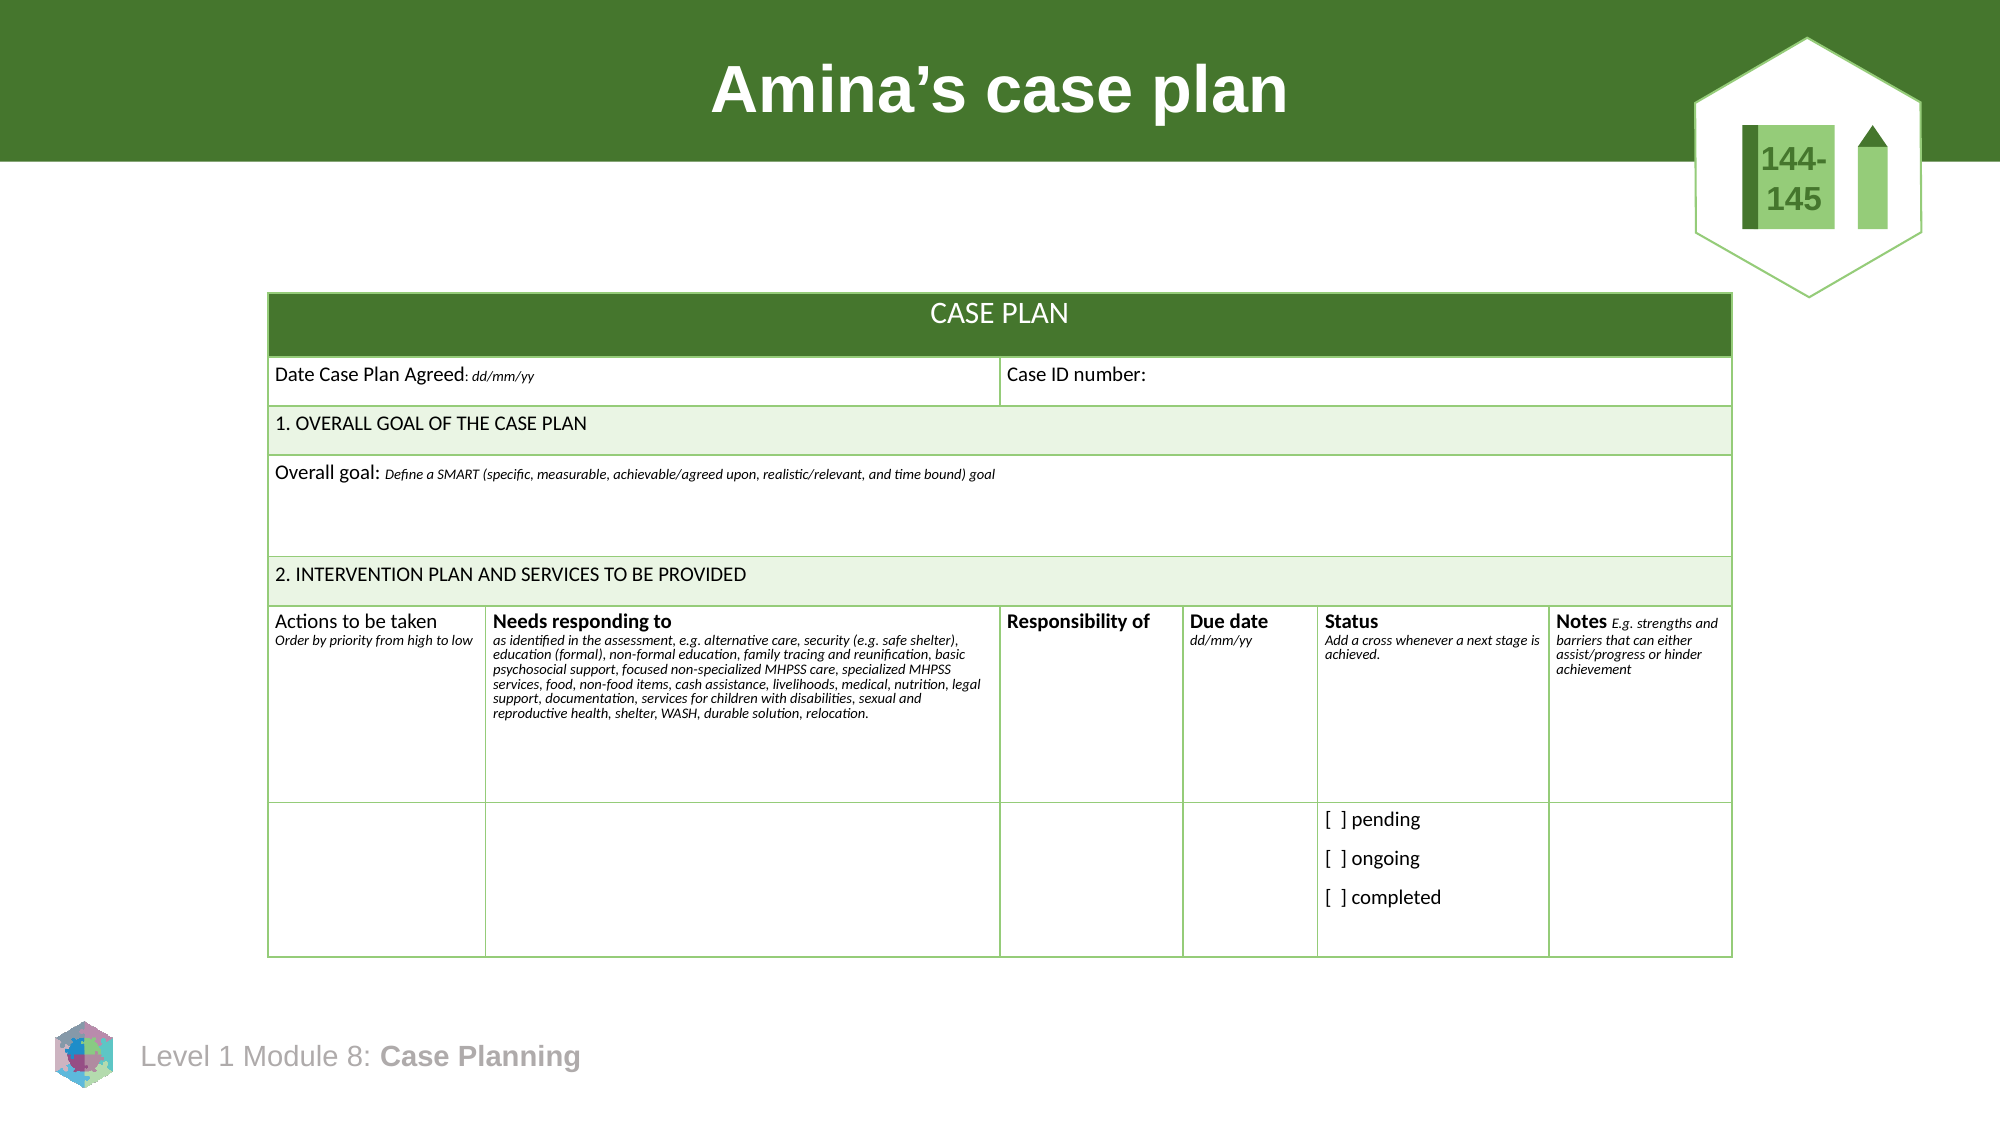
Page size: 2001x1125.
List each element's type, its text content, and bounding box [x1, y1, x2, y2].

table_cell [1184, 803, 1317, 956]
table_cell [ ] pending [ ] ongoing [ ] completed [1318, 803, 1548, 956]
table_cell Needs responding to as identified in the assessment, e.g. alternative care, security (e.g. safe shelter), education (formal), non-formal education, family tracing and reunification, basic psychosocial support, focused non-specialized MHPSS care, specialized MHPSS services, food, non-food items, cash assistance, livelihoods, medical, nutrition, legal support, documentation, services for children with disabilities, sexual and reproductive health, shelter, WASH, durable solution, relocation. [486, 607, 999, 802]
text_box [1677, 55, 1939, 280]
table_cell Due date dd/mm/yy [1184, 607, 1317, 802]
table_header CASE PLAN [269, 294, 1731, 356]
table_cell [1001, 803, 1182, 956]
title Amina’s case plan [137, 19, 1863, 163]
table_cell Case ID number: [1001, 358, 1731, 405]
table_cell Date Case Plan Agreed: dd/mm/yy [269, 358, 999, 405]
table_cell Actions to be taken Order by priority from high to low [269, 607, 485, 802]
table_cell [486, 803, 999, 956]
table_cell [1550, 803, 1731, 956]
table_cell 1. OVERALL GOAL OF THE CASE PLAN [269, 407, 1731, 454]
table_cell Overall goal: Define a SMART (specific, measurable, achievable/agreed upon, realistic/relevant, and time bound) goal [269, 456, 1731, 556]
picture [55, 1021, 113, 1088]
table_cell Status Add a cross whenever a next stage is achieved. [1318, 607, 1548, 802]
table_cell [269, 803, 485, 956]
table_cell Responsibility of [1001, 607, 1182, 802]
table_cell 2. INTERVENTION PLAN AND SERVICES TO BE PROVIDED [269, 557, 1731, 605]
table_cell Notes E.g. strengths and barriers that can either assist/progress or hinder achievement [1550, 607, 1731, 802]
